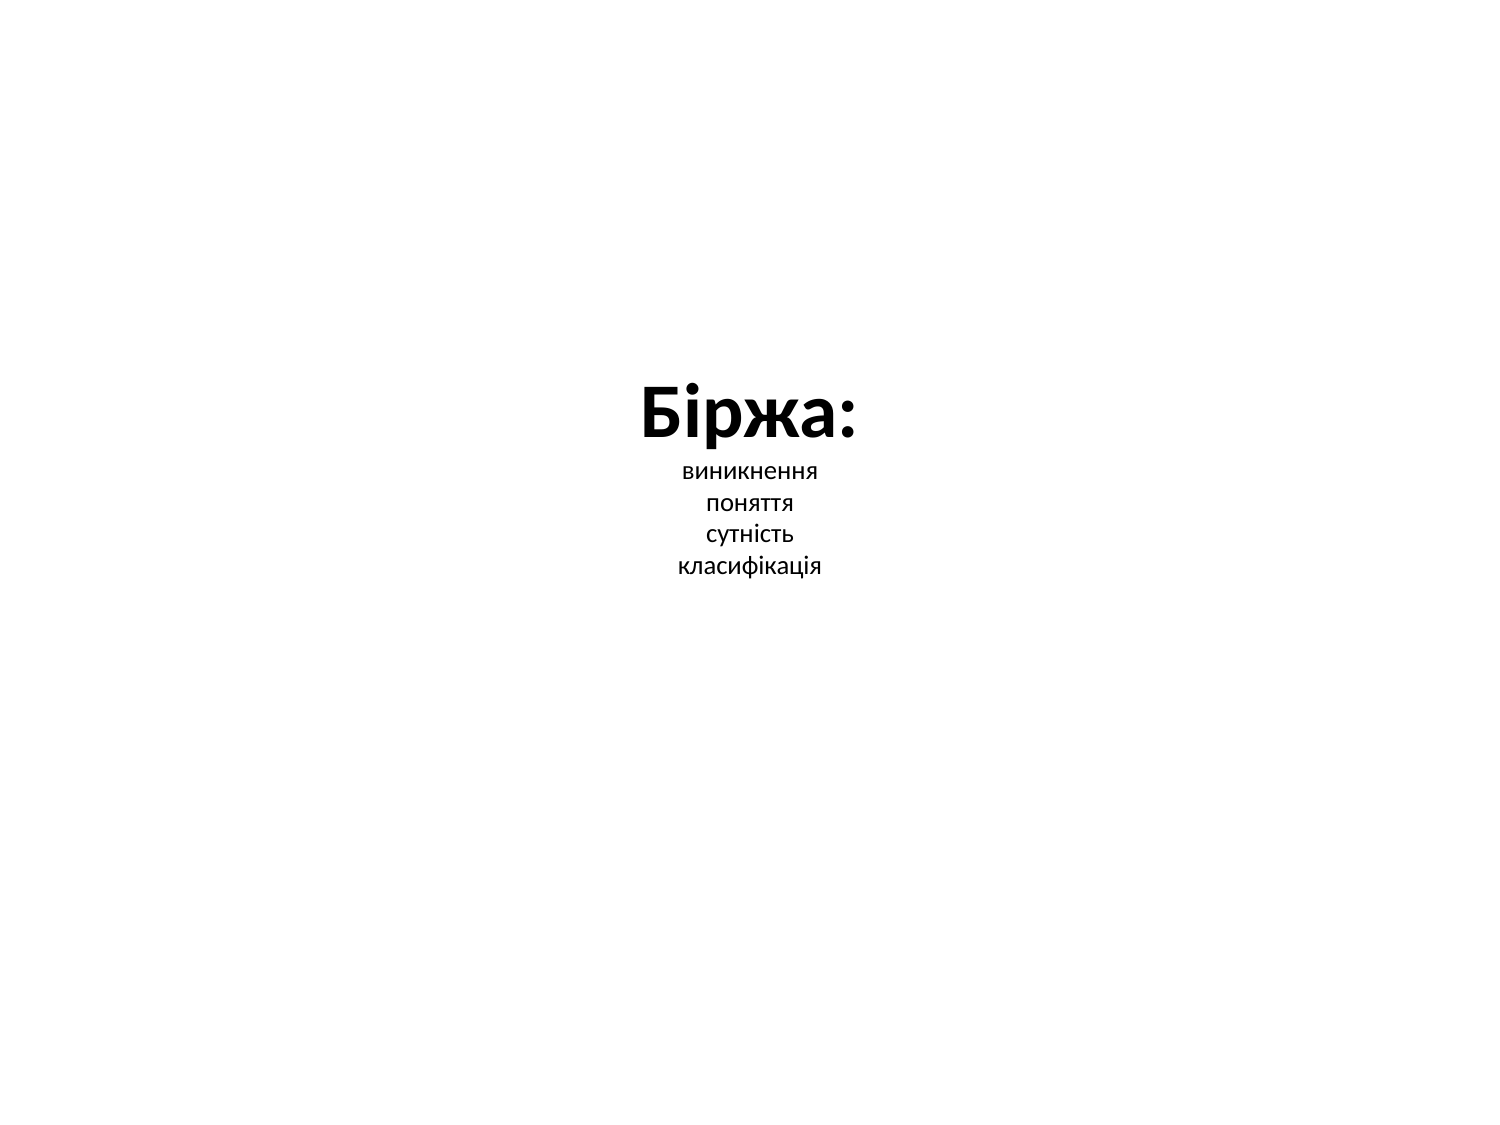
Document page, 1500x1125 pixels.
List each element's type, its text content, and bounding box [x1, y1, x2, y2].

title Біржа: виникнення поняття сутність класифікація [112, 349, 1388, 591]
